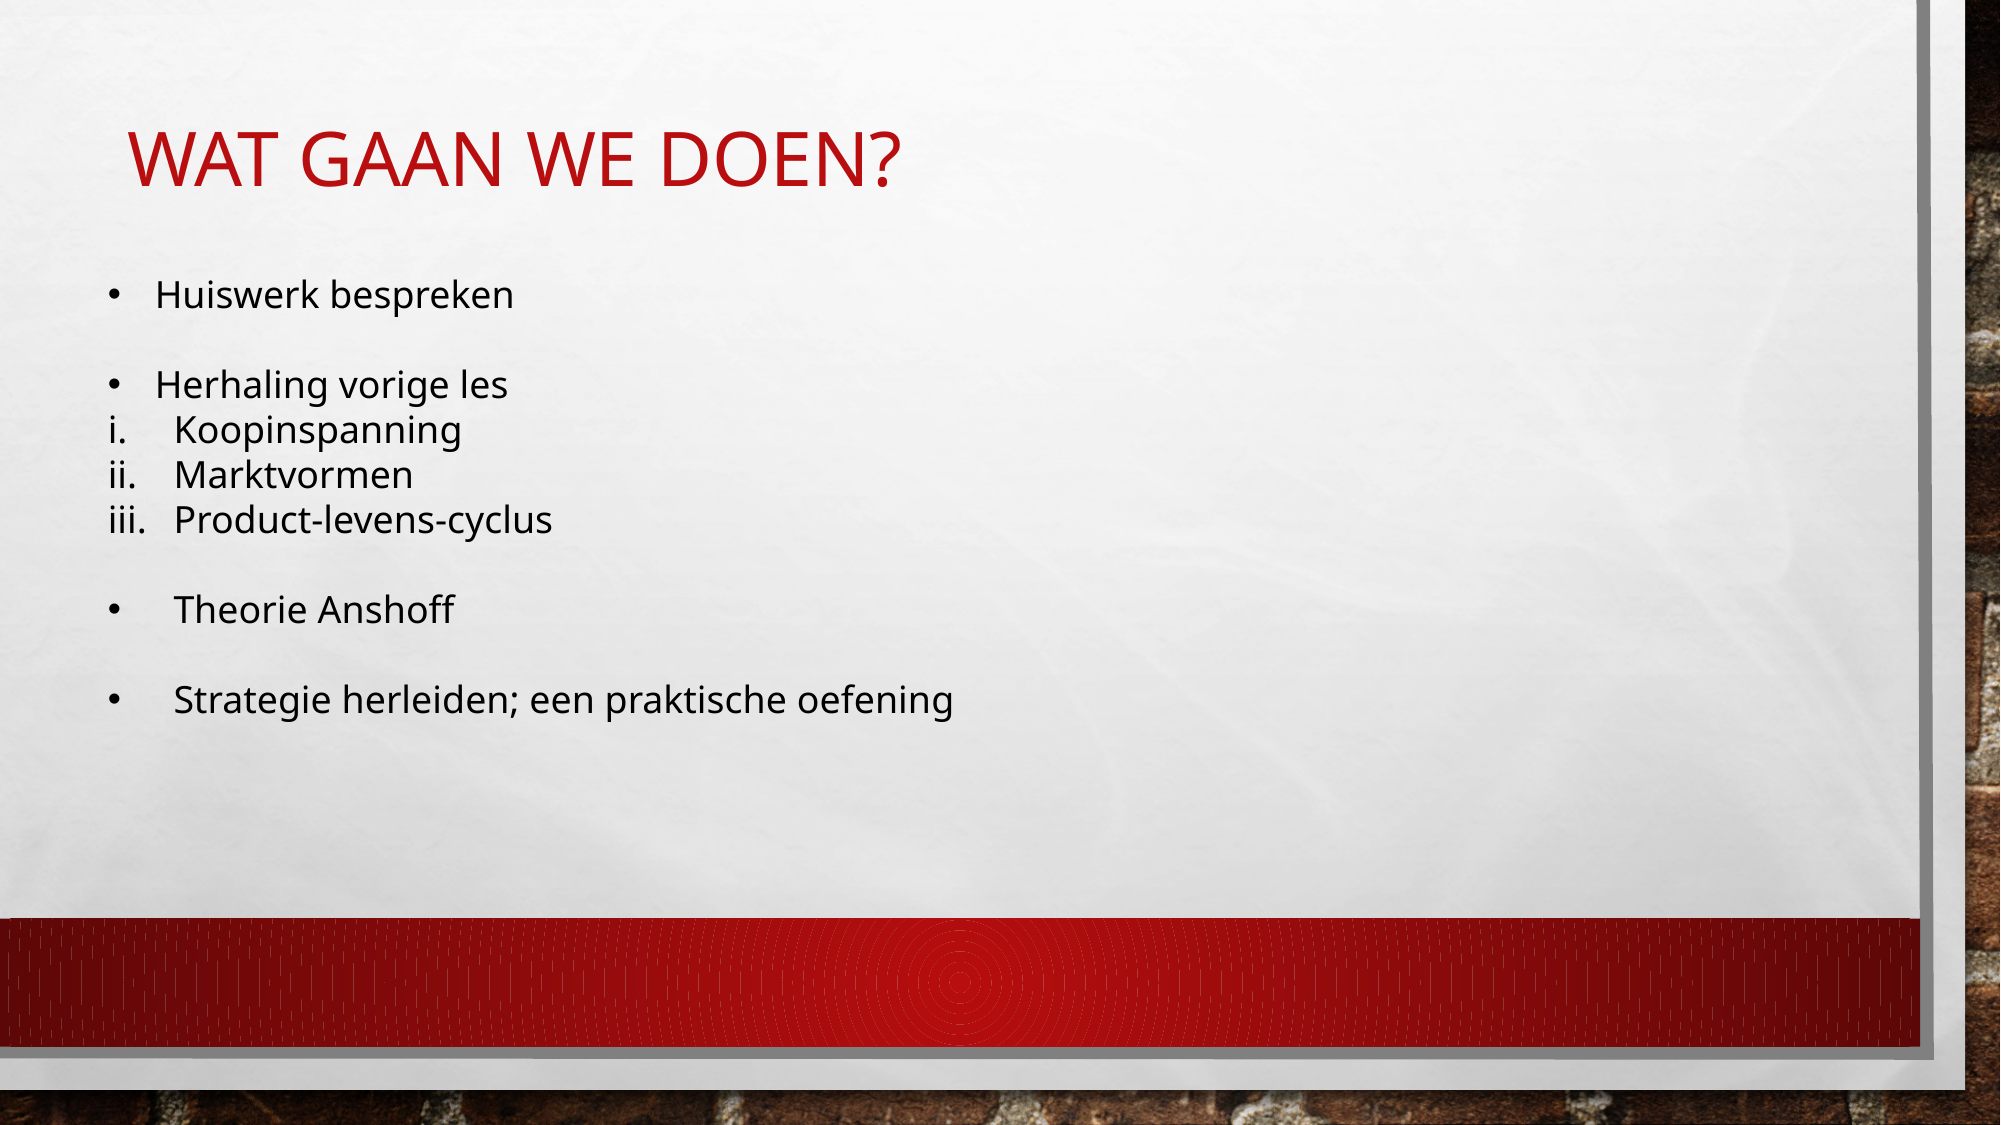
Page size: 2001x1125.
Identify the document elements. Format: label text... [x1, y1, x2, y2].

picture [0, 0, 2000, 1125]
title Wat gaan we doen? [112, 112, 1818, 302]
text_box Huiswerk bespreken Herhaling vorige les Koopinspanning Marktvormen Product-levens-cyclus Theorie Anshoff Strategie herleiden; een praktische oefening [93, 263, 1640, 864]
